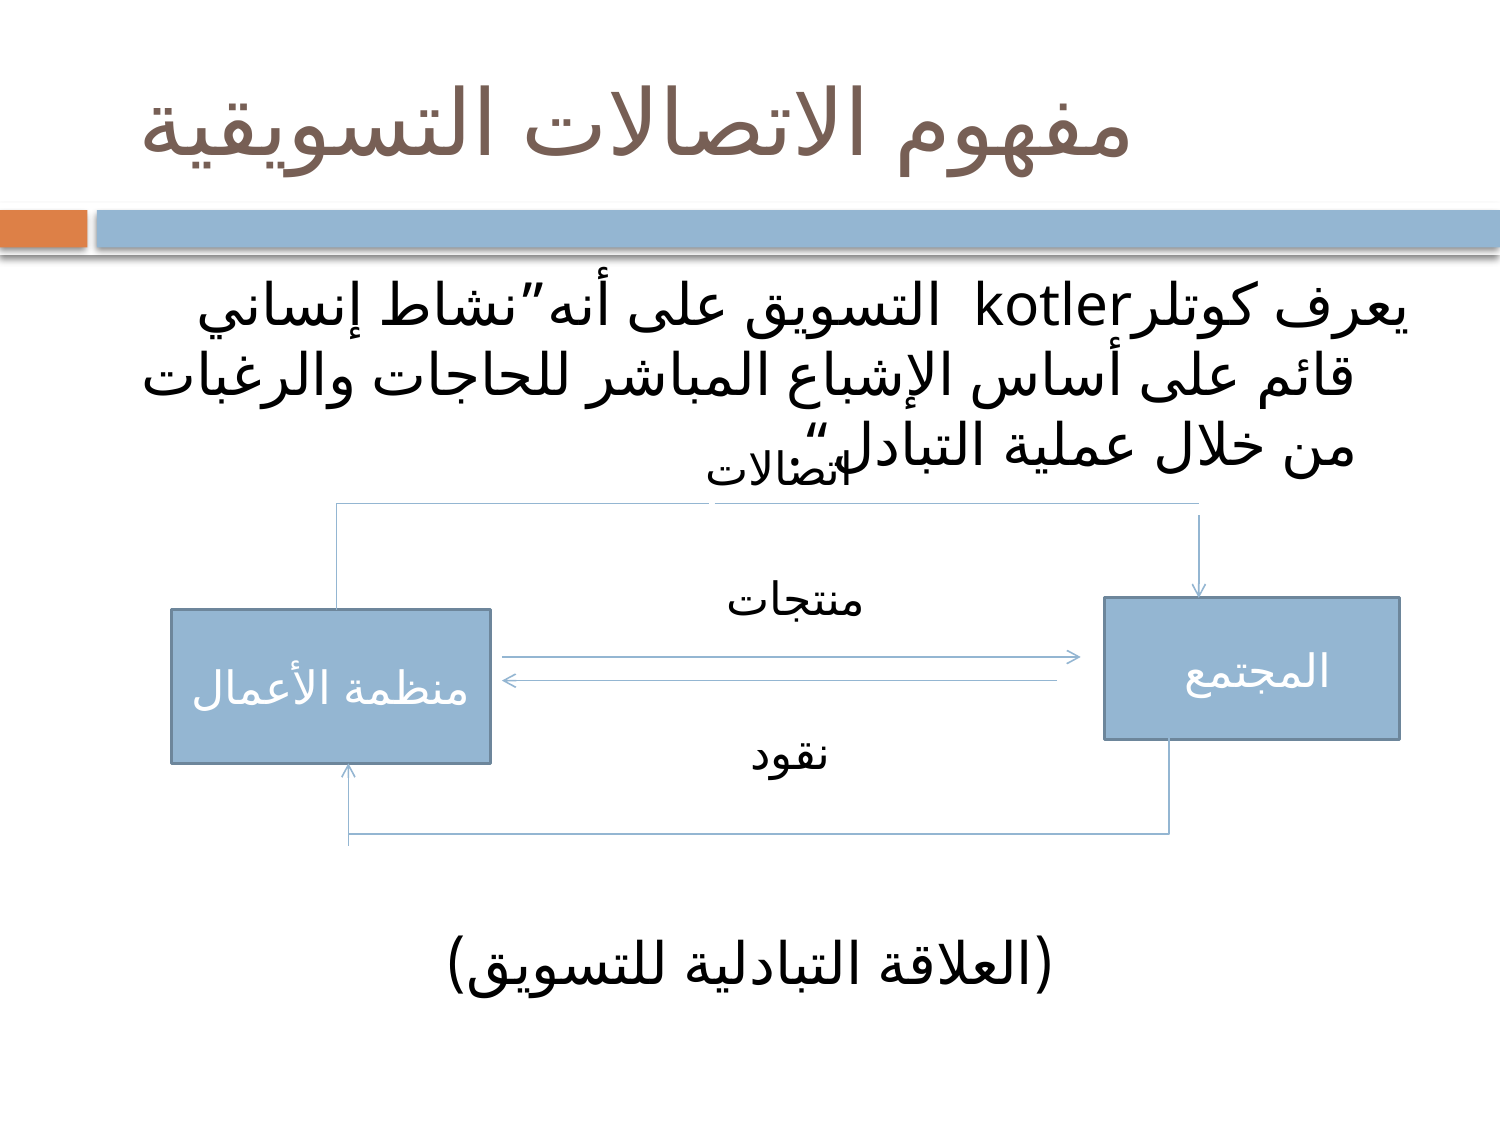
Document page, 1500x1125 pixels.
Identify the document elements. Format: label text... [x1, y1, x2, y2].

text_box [469, 370, 576, 743]
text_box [1080, 727, 1259, 835]
text_box اتصالات [679, 432, 868, 503]
title مفهوم الاتصالات التسويقية [100, 37, 1438, 200]
text_box نقود [667, 716, 962, 786]
text_box منظمة الأعمال [170, 608, 492, 765]
list يعرف كوتلرkotler التسويق على أنه”نشاط إنساني قائم على أساس الإشباع المباشر للحاجات والرغبات من خلال عملية التبادل“. (العلاقة التبادلية للتسويق) [75, 172, 1425, 1083]
text_box منتجات [690, 562, 880, 633]
text_box المجتمع [1103, 596, 1401, 741]
